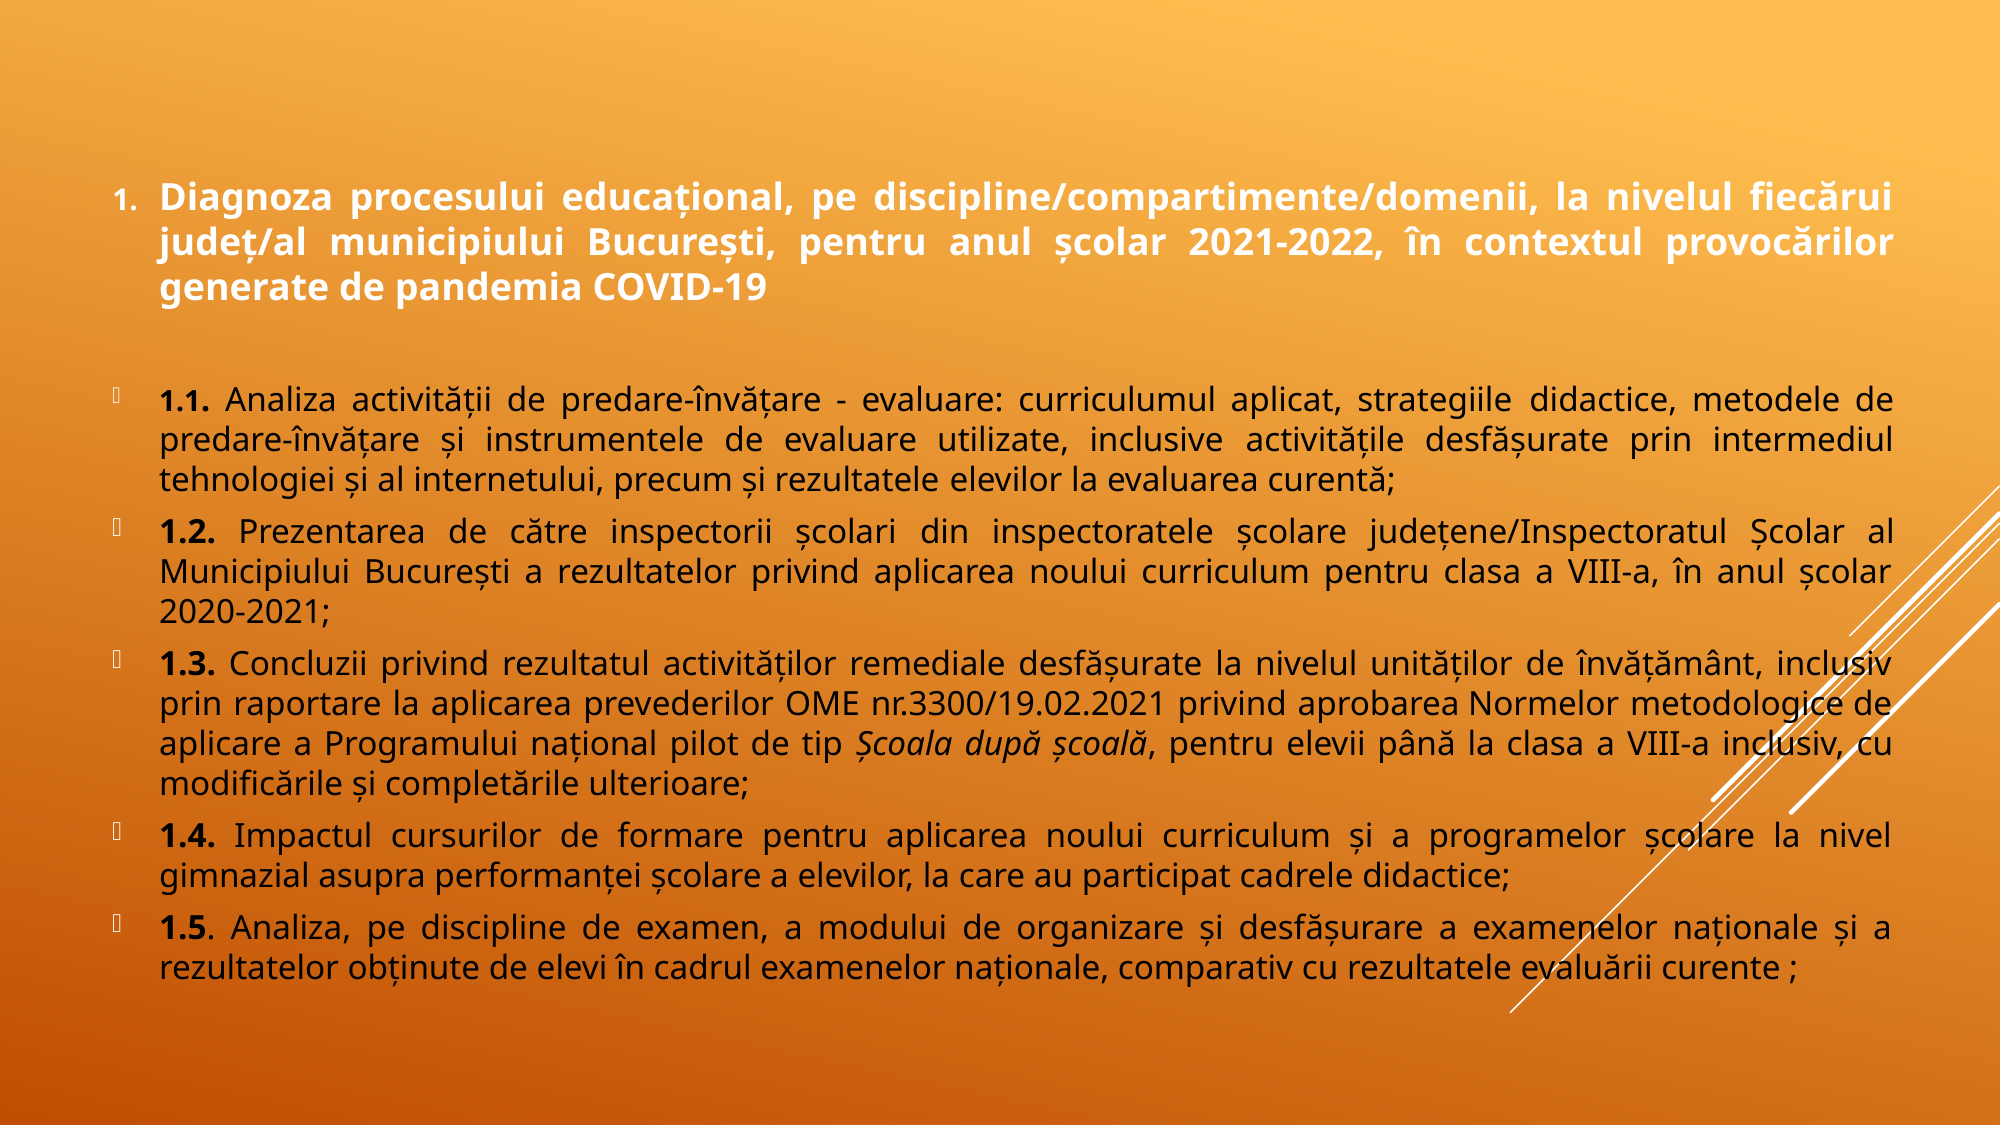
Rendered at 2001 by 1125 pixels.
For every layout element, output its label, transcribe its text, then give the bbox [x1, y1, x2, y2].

list Diagnoza procesului educațional, pe discipline/compartimente/domenii, la nivelul fiecărui județ/al municipiului București, pentru anul școlar 2021-2022, în contextul provocărilor generate de pandemia COVID-19 1.1. Analiza activității de predare-învățare - evaluare: curriculumul aplicat, strategiile didactice, metodele de predare-învățare și instrumentele de evaluare utilizate, inclusive activitățile desfășurate prin intermediul tehnologiei și al internetului, precum și rezultatele elevilor la evaluarea curentă; 1.2. Prezentarea de către inspectorii școlari din inspectoratele școlare județene/Inspectoratul Școlar al Municipiului București a rezultatelor privind aplicarea noului curriculum pentru clasa a VIII-a, în anul școlar 2020-2021; 1.3. Concluzii privind rezultatul activităților remediale desfășurate la nivelul unităților de învățământ, inclusiv prin raportare la aplicarea prevederilor OME nr.3300/19.02.2021 privind aprobarea Normelor metodologice de aplicare a Programului național pilot de tip Școala după școală, pentru elevii până la clasa a VIII-a inclusiv, cu modificările și completările ulterioare; 1.4. Impactul cursurilor de formare pentru aplicarea noului curriculum și a programelor școlare la nivel gimnazial asupra performanței școlare a elevilor, la care au participat cadrele didactice; 1.5. Analiza, pe discipline de examen, a modului de organizare și desfășurare a examenelor naționale și a rezultatelor obținute de elevi în cadrul examenelor naționale, comparativ cu rezultatele evaluării curente ; [97, 132, 1910, 1027]
